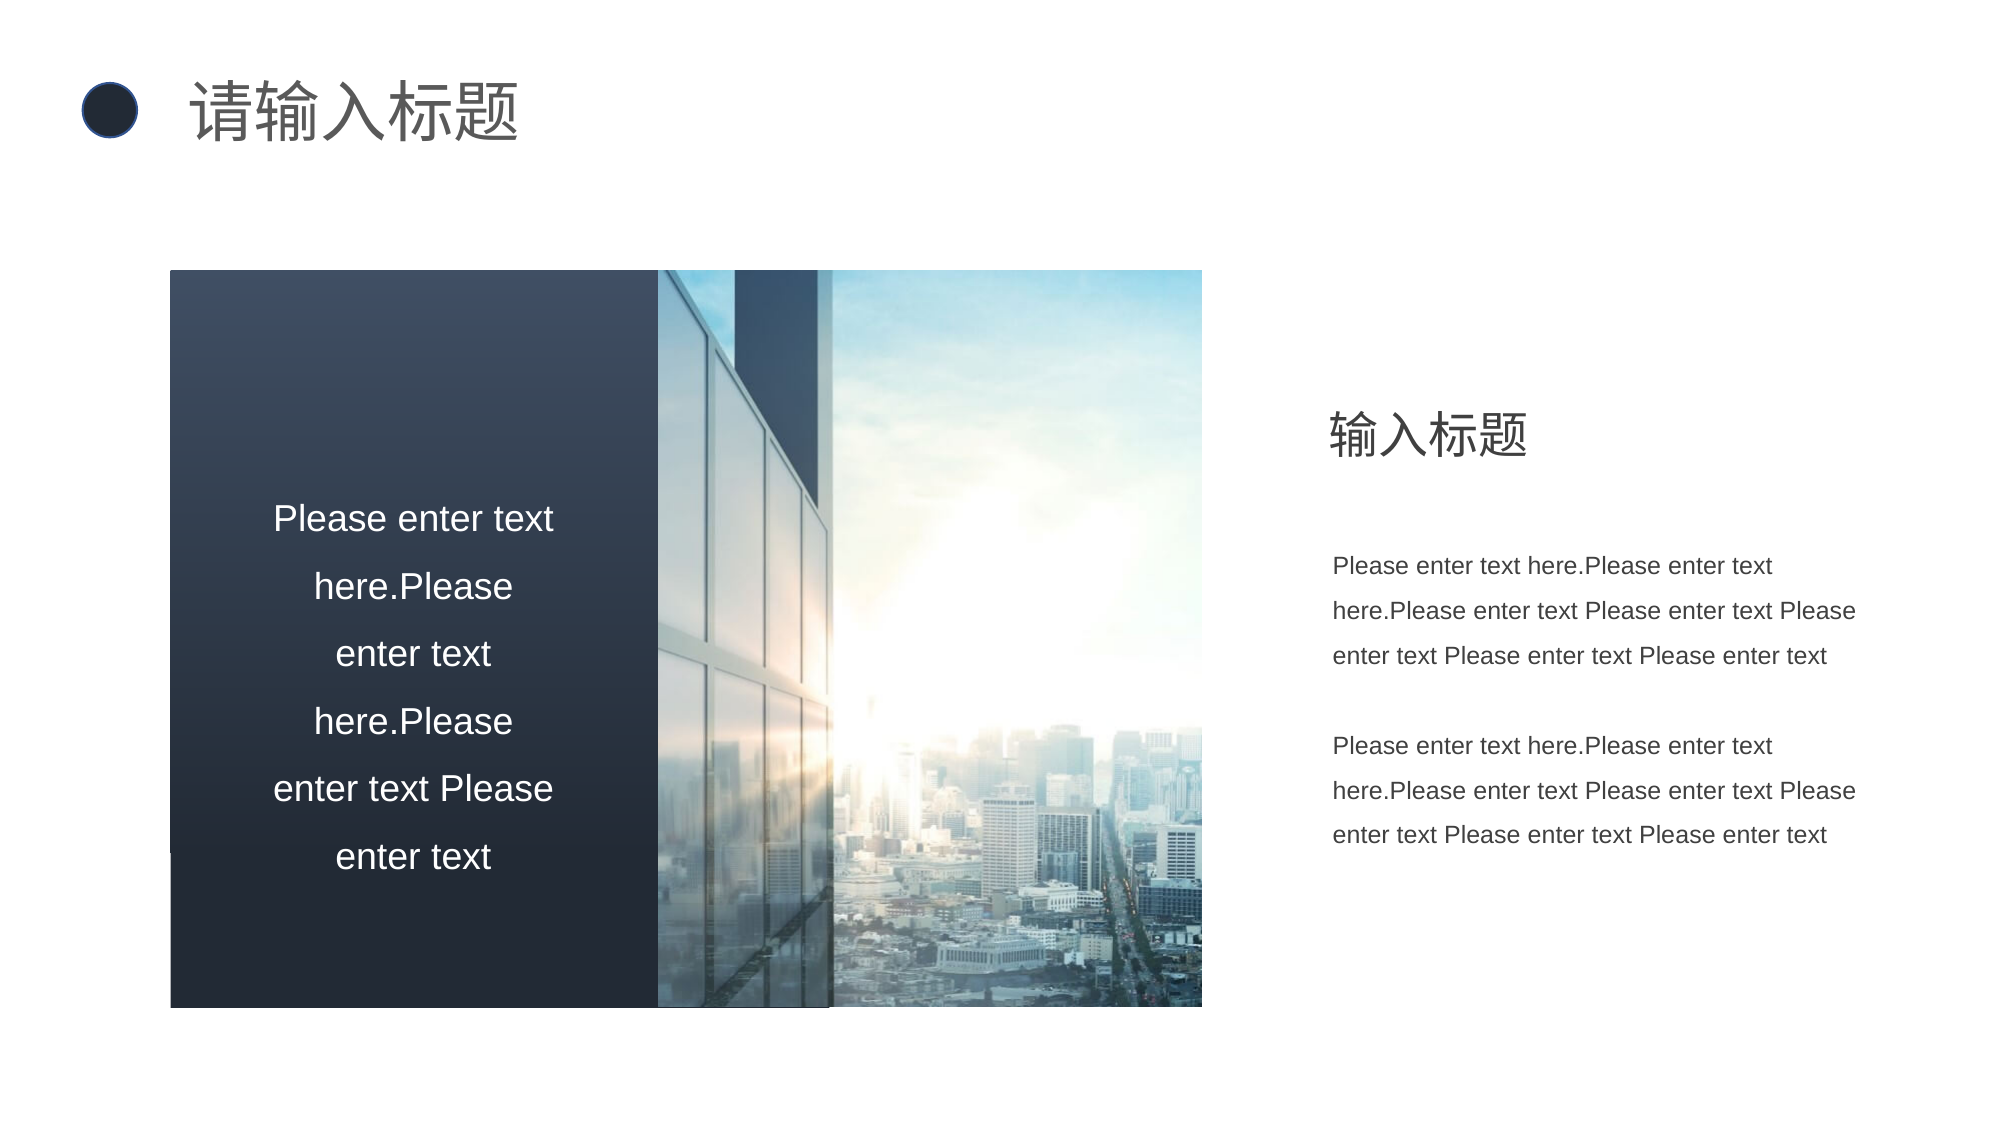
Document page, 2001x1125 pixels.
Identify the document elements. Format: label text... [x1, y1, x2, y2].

text_box [81, 81, 139, 139]
text_box 请输入标题 [172, 62, 536, 157]
text_box Please enter text here.Please enter text here.Please enter text Please enter text Please enter text Please enter text Please enter text Please enter text here.Please enter text here.Please enter text Please enter text Please enter text Please enter text Please enter text [1317, 527, 1886, 857]
text_box 输入标题 [1314, 396, 1651, 471]
picture [658, 270, 1202, 1007]
text_box [170, 270, 830, 1008]
text_box Please enter text here.Please enter text here.Please enter text Please enter text [257, 464, 570, 885]
